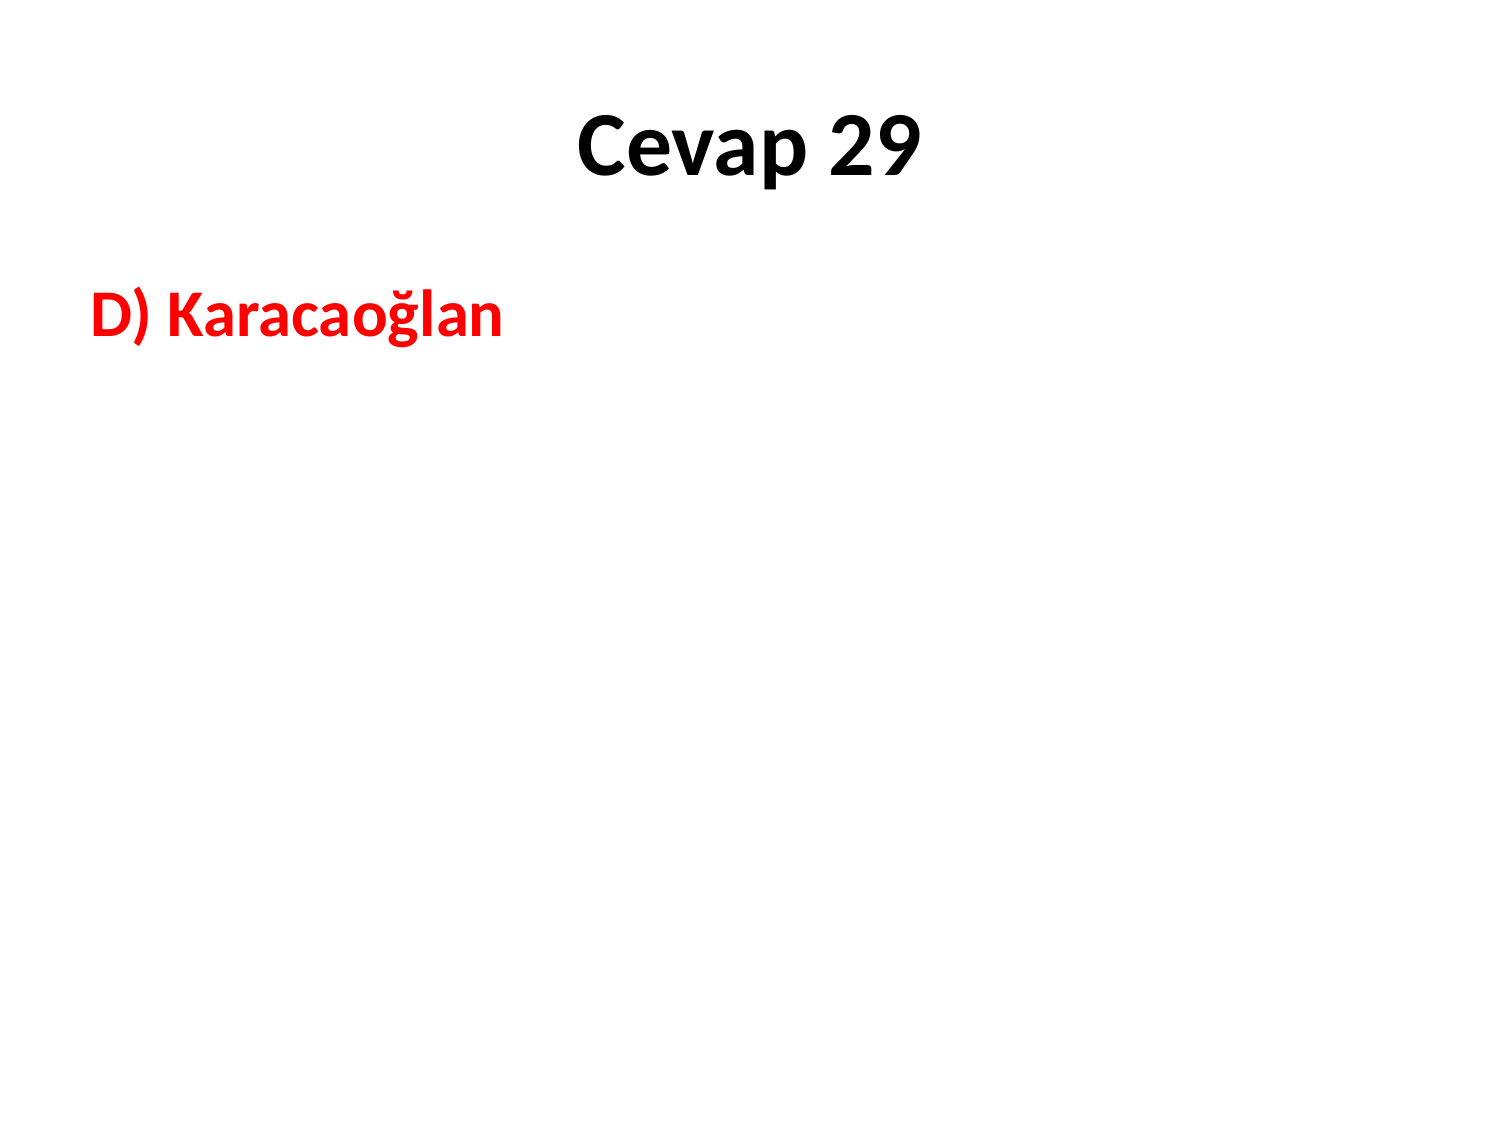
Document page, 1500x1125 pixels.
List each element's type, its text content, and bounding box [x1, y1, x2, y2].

title Cevap 29 [75, 45, 1425, 233]
list D) Karacaoğlan [75, 262, 1425, 1005]
